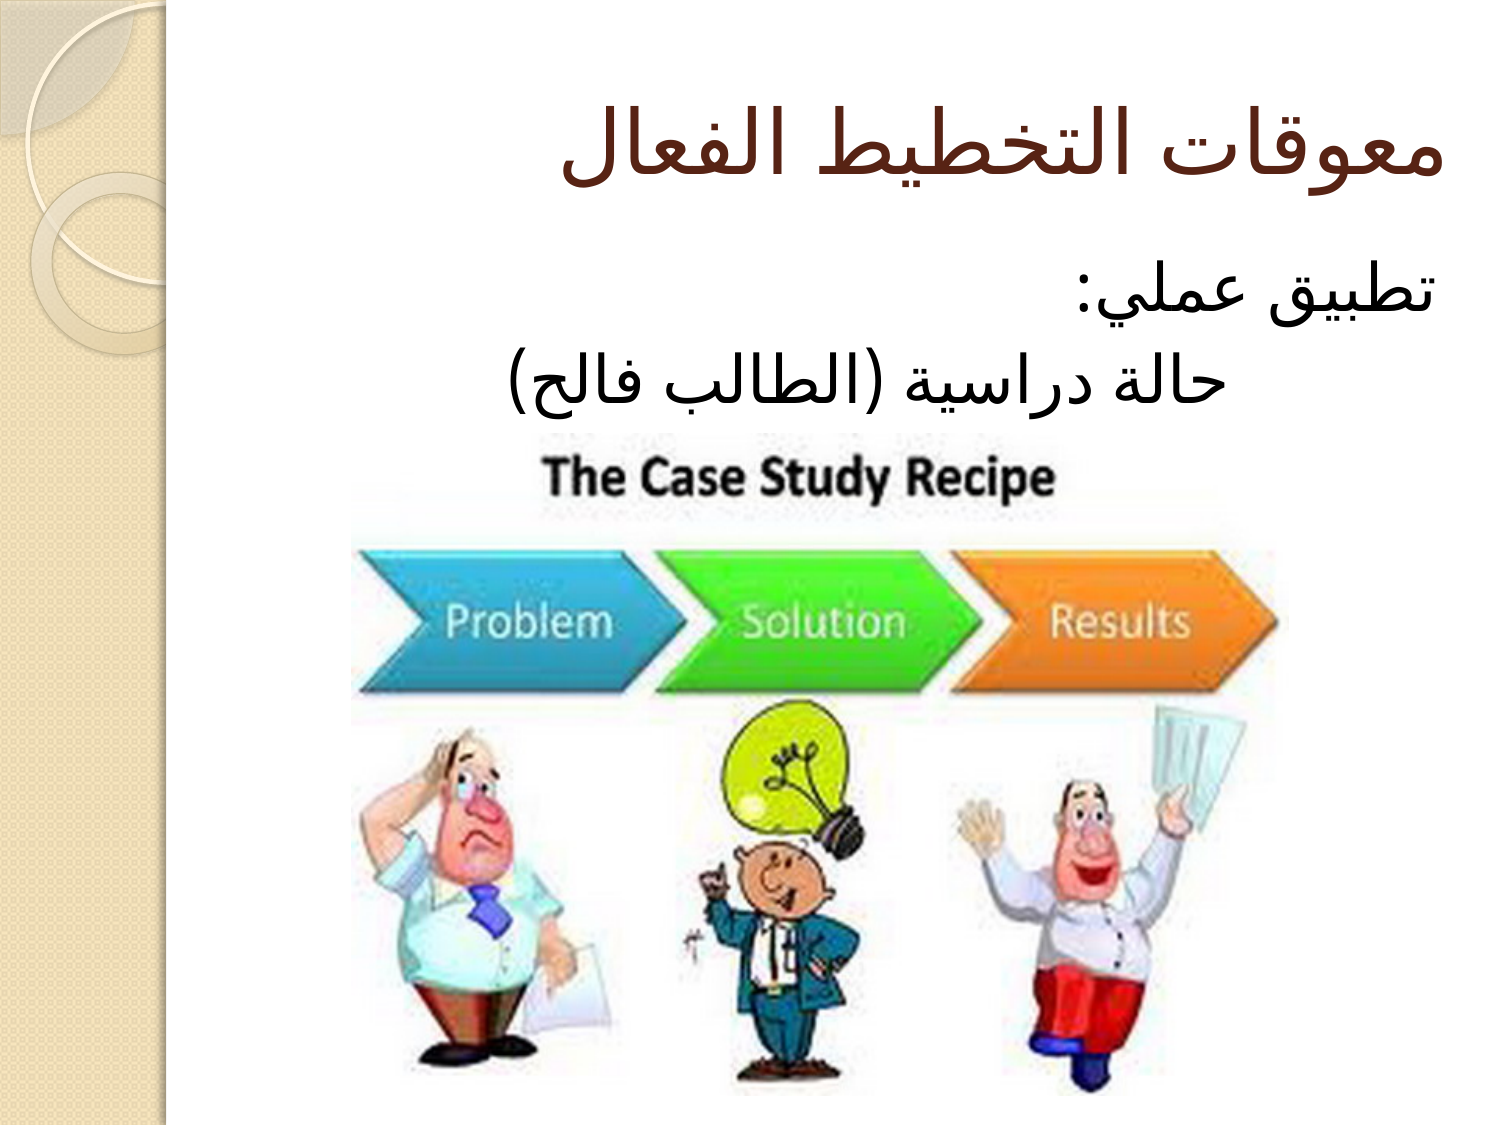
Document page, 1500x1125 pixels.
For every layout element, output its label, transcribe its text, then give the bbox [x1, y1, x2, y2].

title معوقات التخطيط الفعال [235, 45, 1466, 233]
list تطبيق عملي: حالة دراسية (الطالب فالح) [235, 237, 1466, 1025]
picture [351, 433, 1290, 1097]
